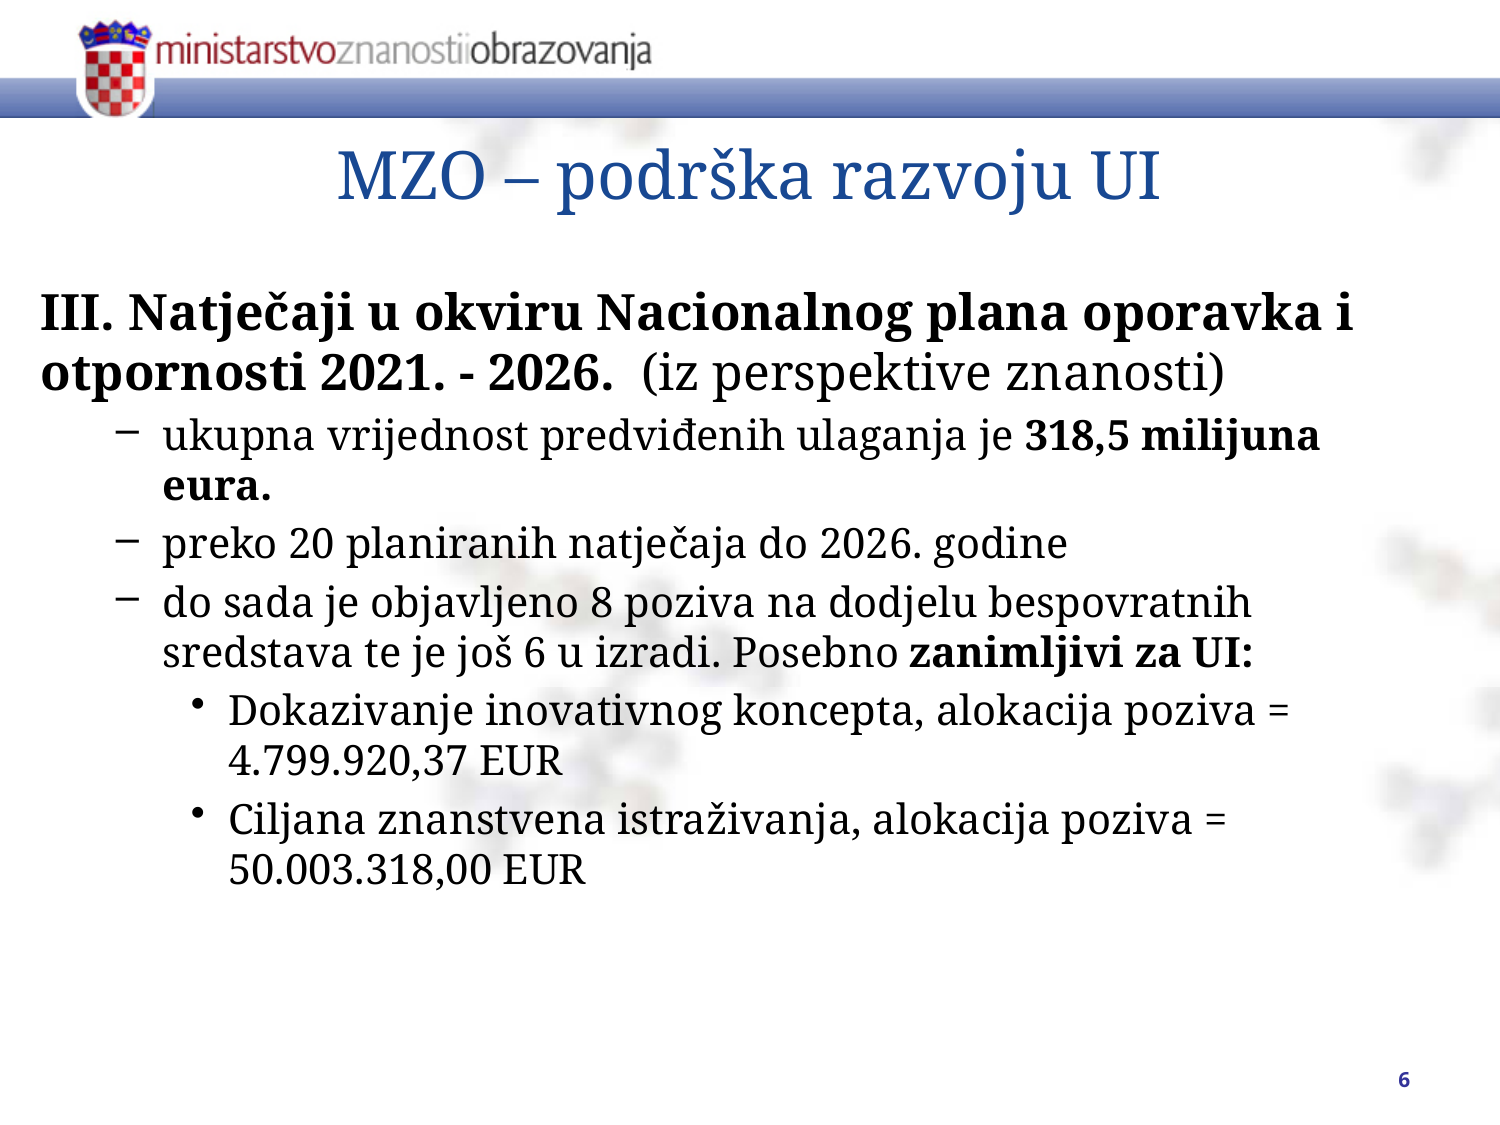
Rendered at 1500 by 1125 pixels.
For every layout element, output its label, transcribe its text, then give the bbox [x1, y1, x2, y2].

picture [0, 0, 1500, 1125]
list III. Natječaji u okviru Nacionalnog plana oporavka i otpornosti 2021. - 2026. (iz perspektive znanosti) ukupna vrijednost predviđenih ulaganja je 318,5 milijuna eura. preko 20 planiranih natječaja do 2026. godine do sada je objavljeno 8 poziva na dodjelu bespovratnih sredstava te je još 6 u izradi. Posebno zanimljivi za UI: Dokazivanje inovativnog koncepta, alokacija poziva = 4.799.920,37 EUR Ciljana znanstvena istraživanja, alokacija poziva = 50.003.318,00 EUR [26, 273, 1453, 967]
slide_number 6 [1320, 1059, 1425, 1103]
title MZO – podrška razvoju UI [75, 125, 1425, 233]
